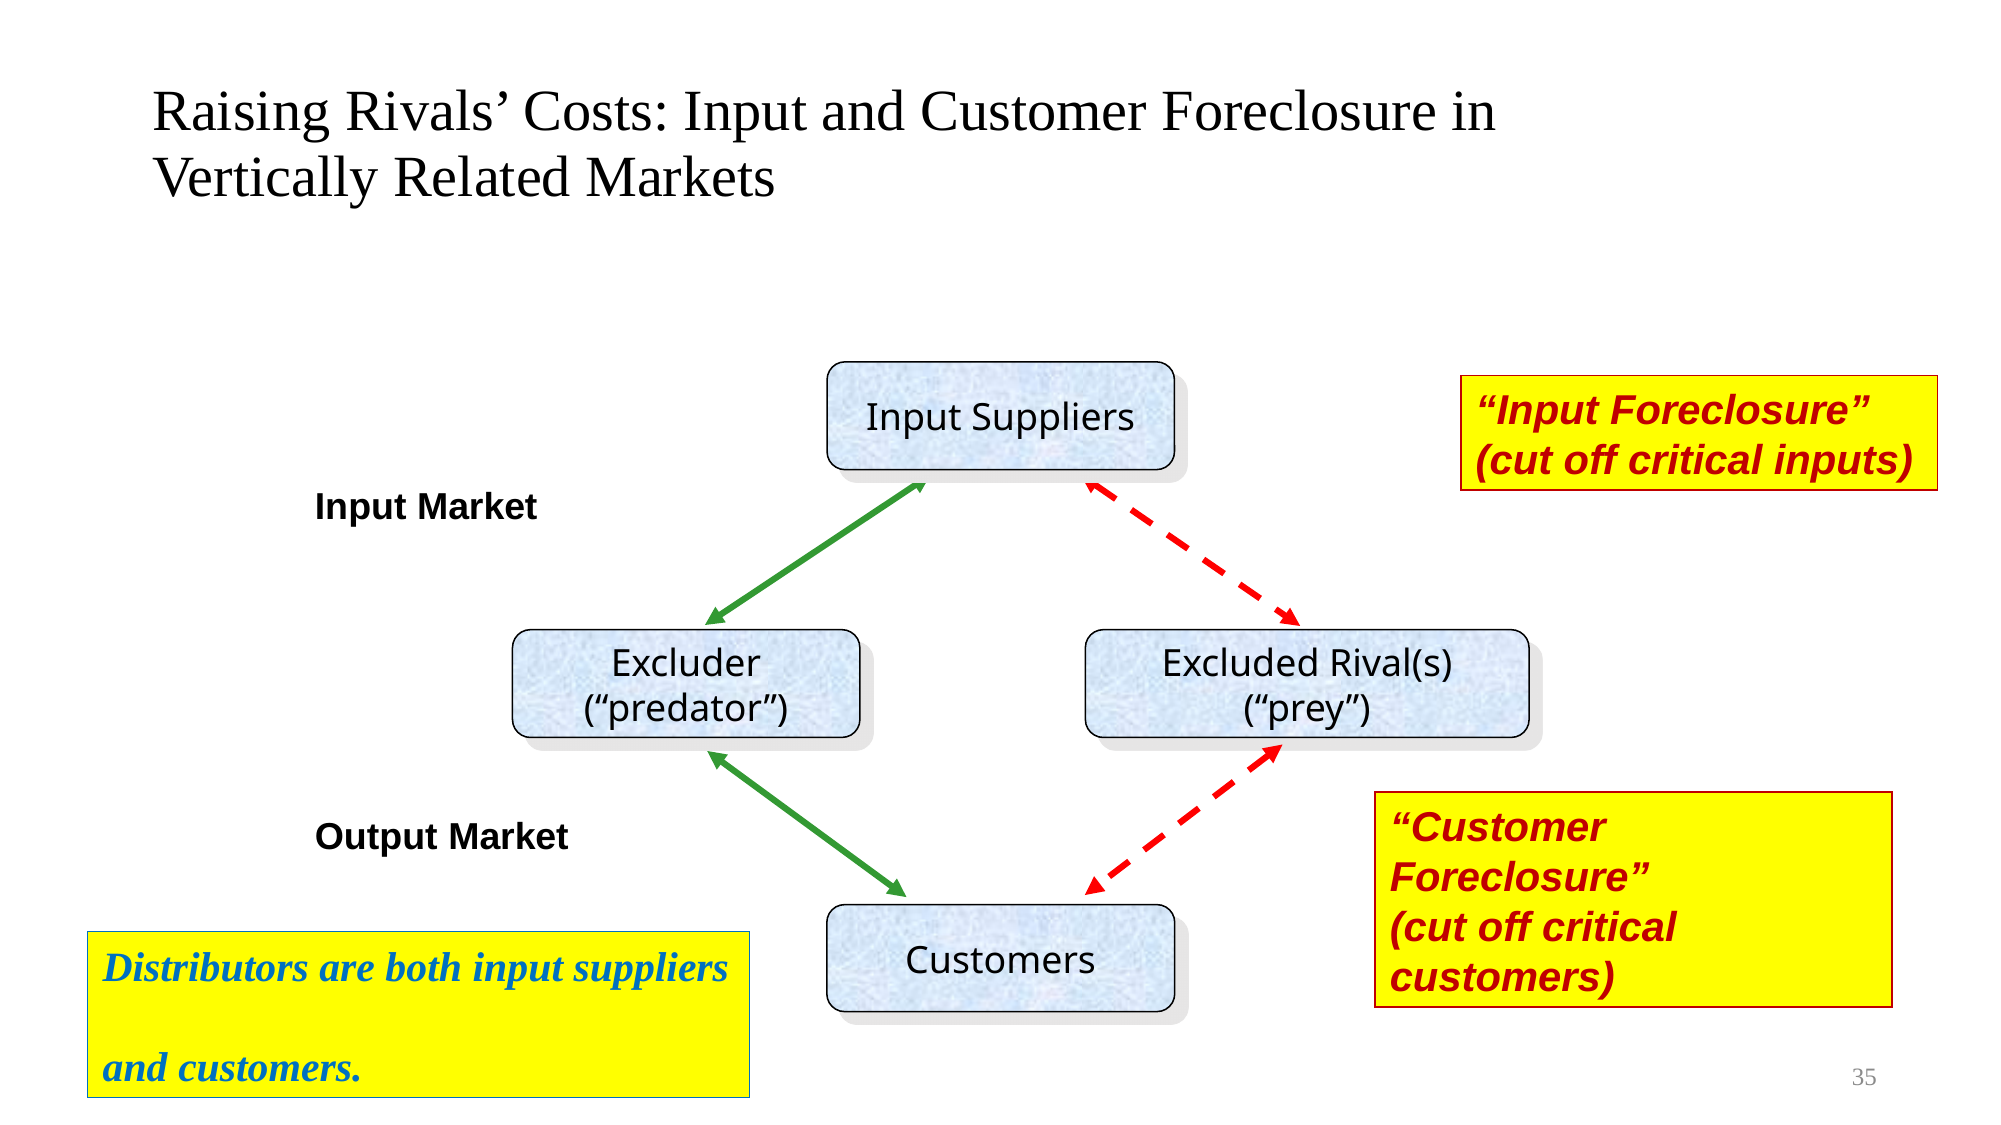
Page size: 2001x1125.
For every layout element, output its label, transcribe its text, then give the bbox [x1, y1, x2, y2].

text_box Customers [826, 904, 1175, 1012]
text_box [1268, 744, 1283, 757]
text_box Excluded Rival(s) (“prey”) [1085, 629, 1530, 738]
slide_number Distributors are both input suppliers and customers. [87, 931, 750, 1098]
title Raising Rivals’ Costs: Input and Customer Foreclosure in Vertically Related Markets [137, 50, 1676, 238]
text_box [1282, 613, 1301, 626]
text_box [707, 751, 907, 898]
text_box [1084, 882, 1099, 896]
text_box “Customer Foreclosure” (cut off critical customers) [1374, 792, 1892, 1007]
text_box Excluder (“predator”) [512, 629, 860, 738]
text_box Output Market [300, 804, 628, 865]
text_box Input Market [299, 474, 619, 535]
text_box 35 [1441, 1044, 1892, 1105]
text_box [704, 483, 919, 625]
text_box “Input Foreclosure” (cut off critical inputs) [1460, 375, 1938, 491]
text_box Input Suppliers [827, 361, 1175, 470]
